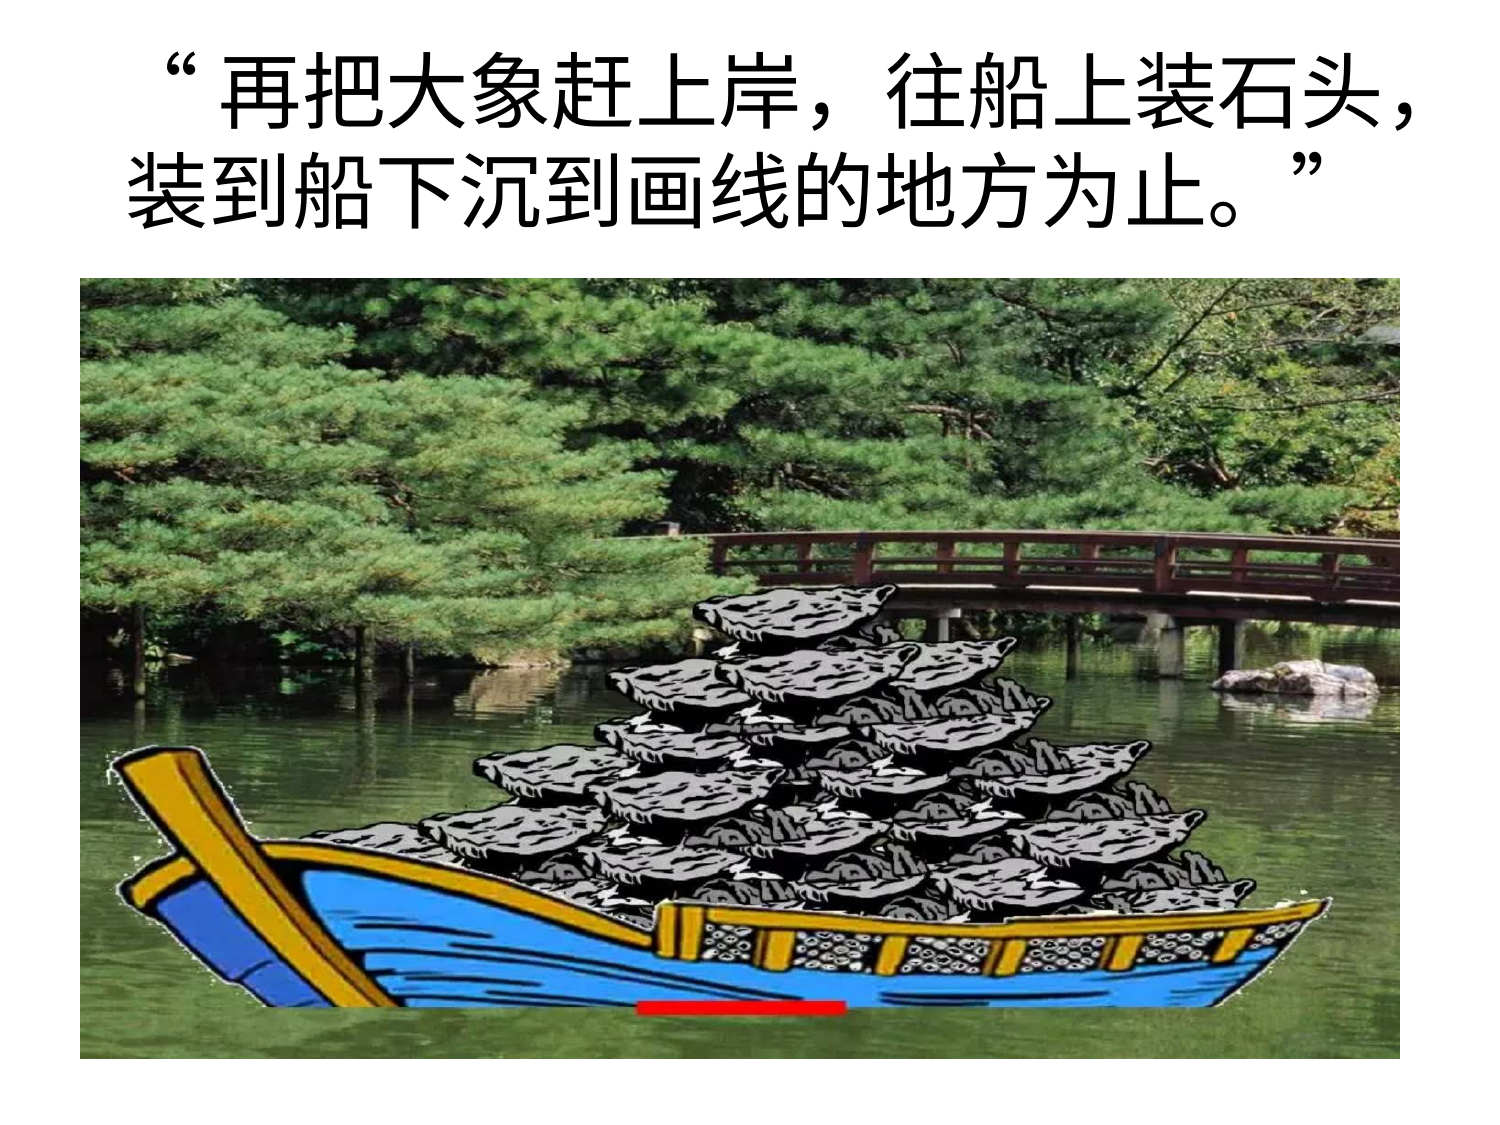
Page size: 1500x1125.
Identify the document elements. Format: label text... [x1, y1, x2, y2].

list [79, 278, 1400, 1059]
title “再把大象赶上岸，往船上装石头，装到船下沉到画线的地方为止。” [75, 31, 1425, 247]
